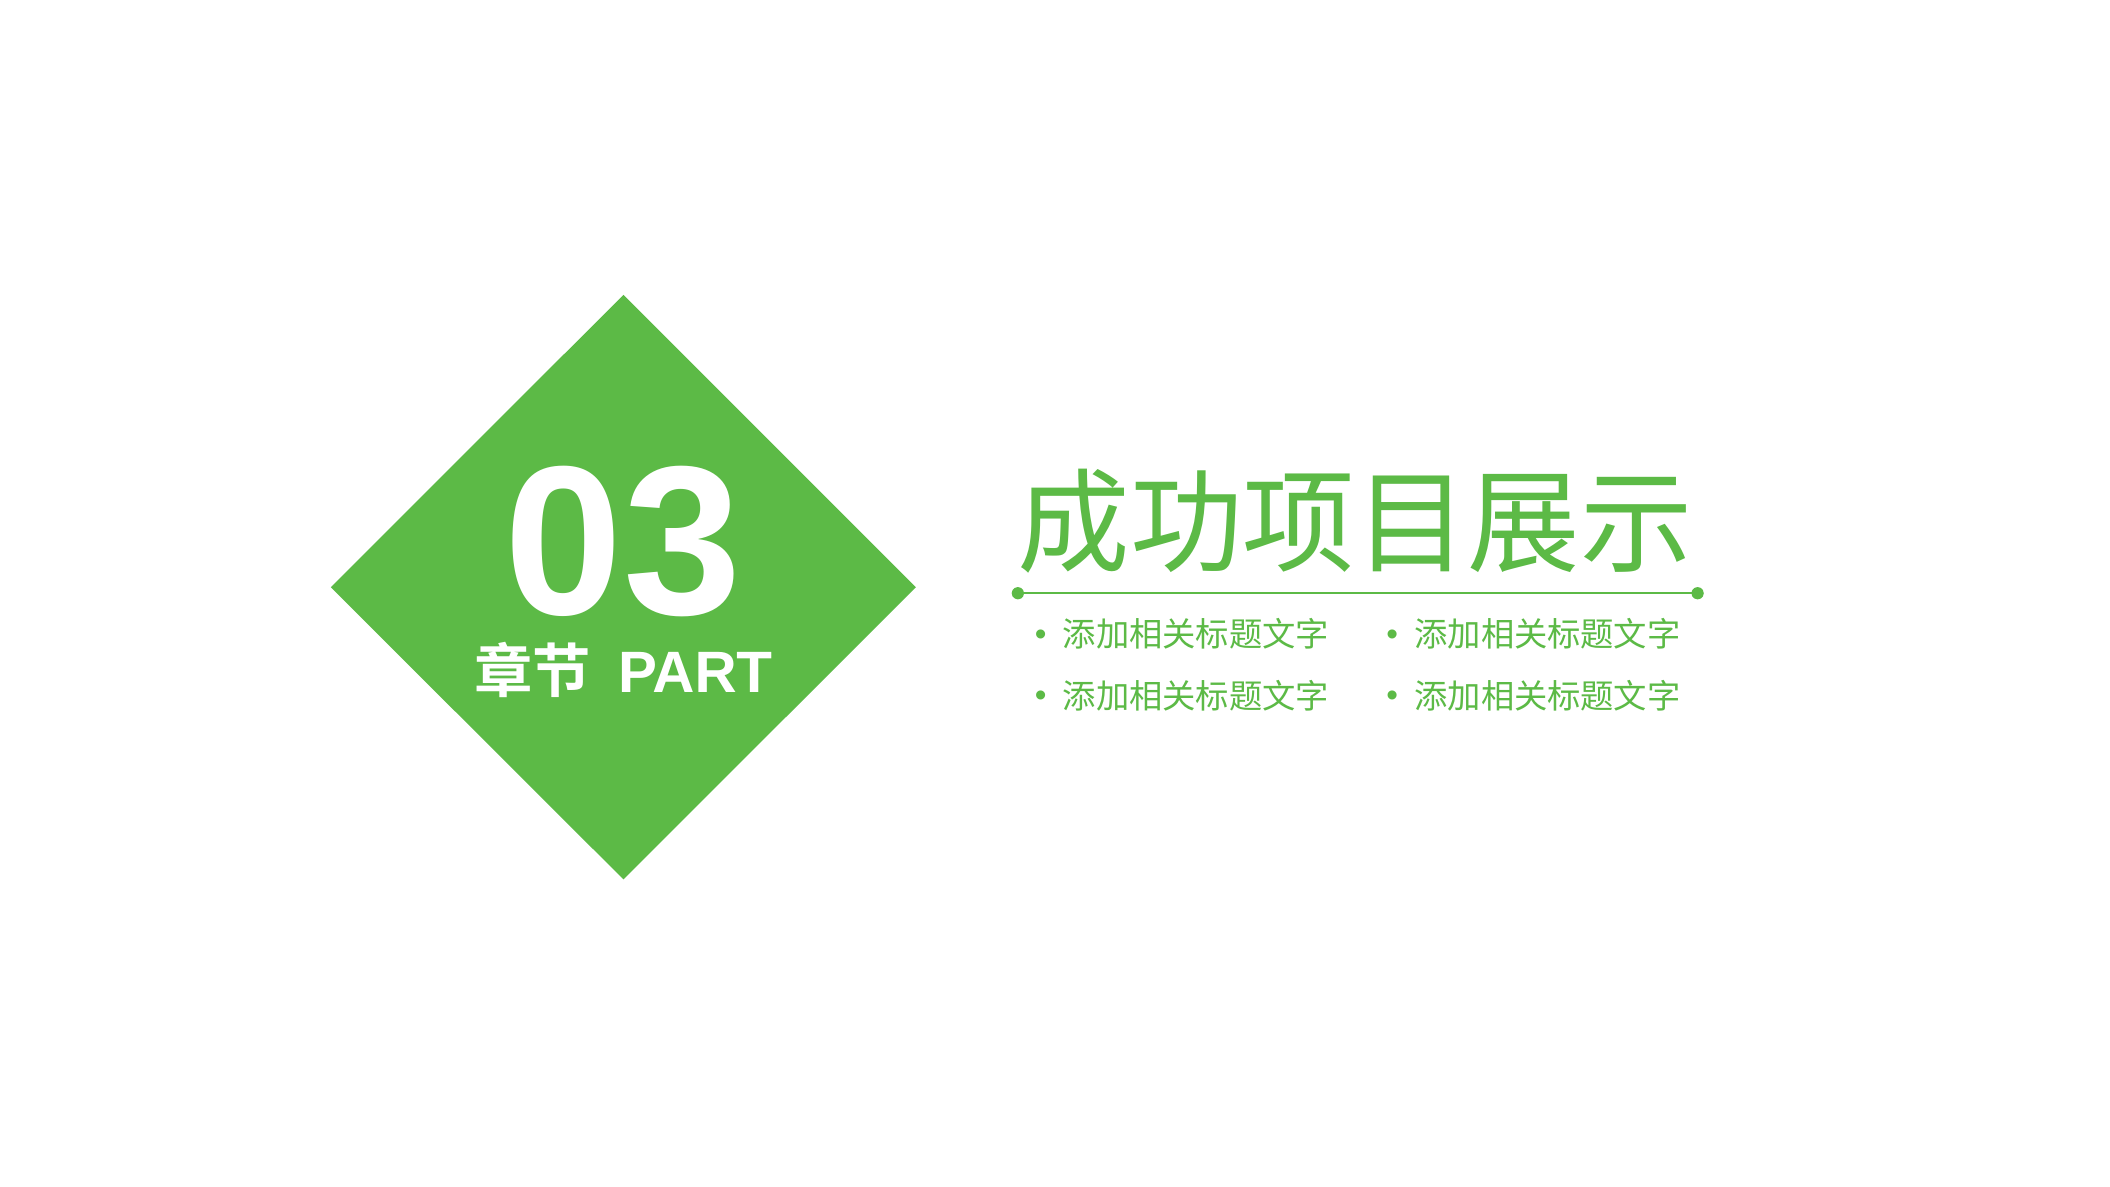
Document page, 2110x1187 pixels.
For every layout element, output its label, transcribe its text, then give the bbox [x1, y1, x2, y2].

text_box 成功项目展示 [1017, 450, 1751, 586]
text_box [763, 434, 916, 634]
text_box 章节 PART [338, 634, 908, 705]
text_box 添加相关标题文字 [1019, 667, 1344, 723]
text_box [330, 434, 484, 634]
text_box 03 [484, 401, 763, 634]
text_box 添加相关标题文字 [1371, 606, 1696, 661]
text_box [448, 705, 799, 880]
text_box 添加相关标题文字 [1019, 606, 1344, 661]
text_box [517, 294, 730, 401]
text_box 添加相关标题文字 [1371, 667, 1696, 723]
